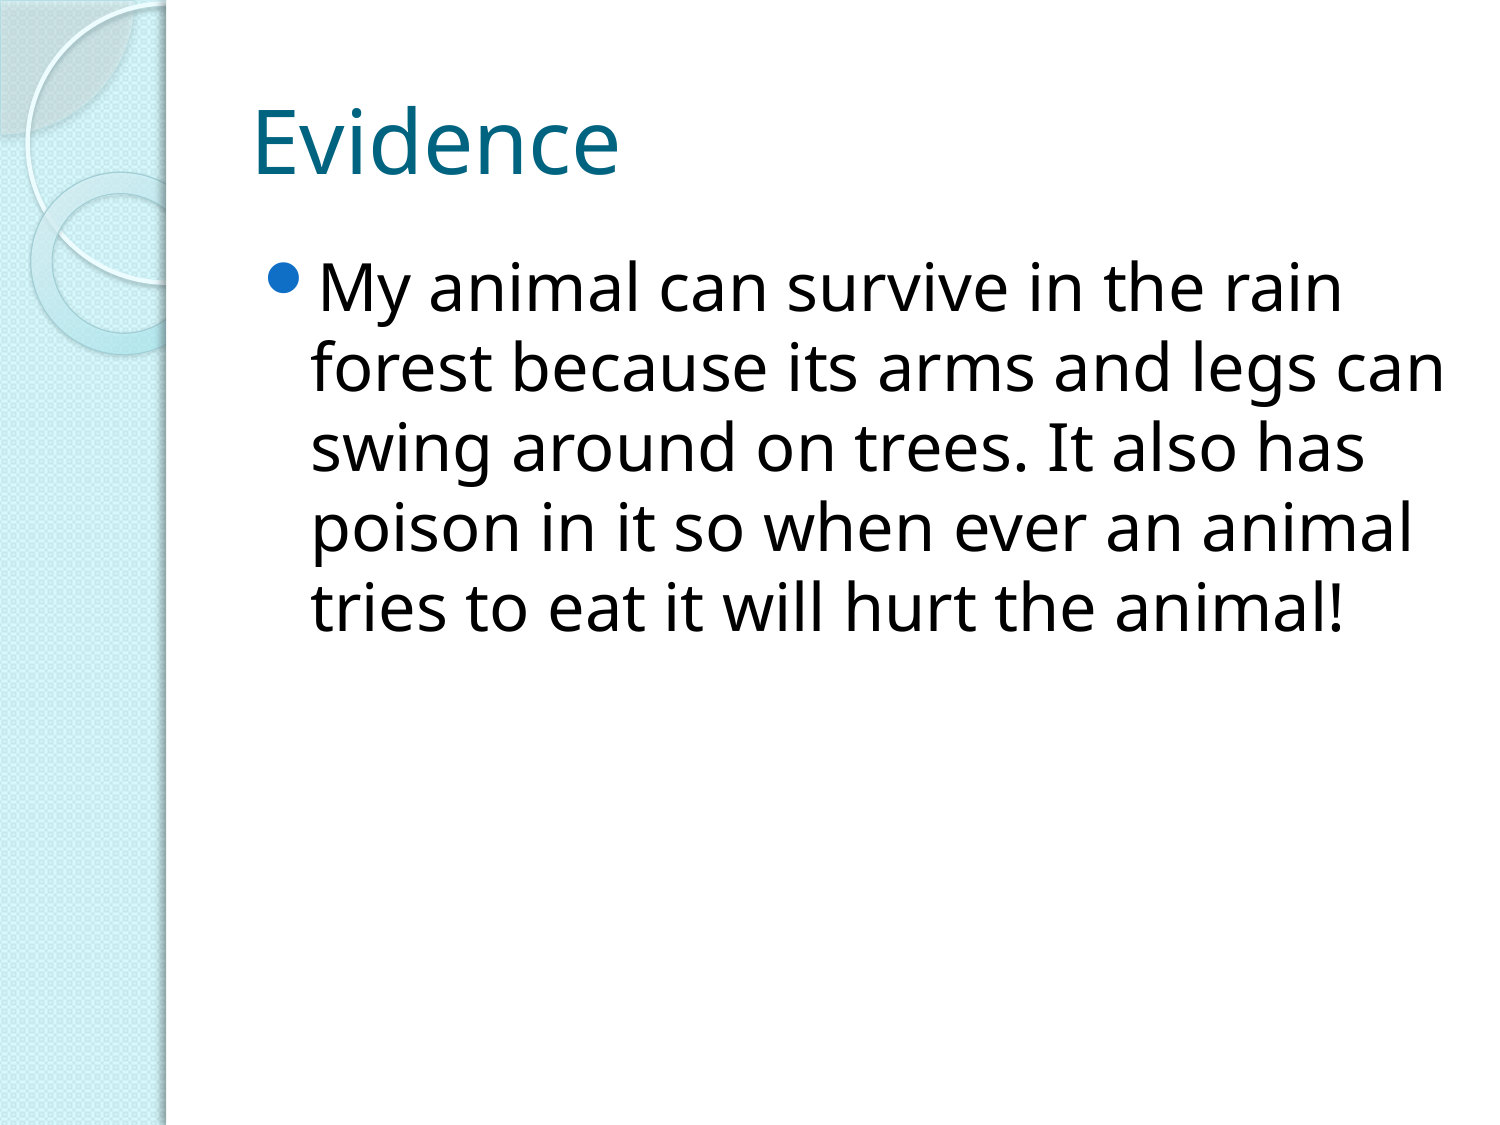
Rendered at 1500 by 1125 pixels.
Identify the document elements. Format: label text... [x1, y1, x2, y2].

title Evidence [235, 45, 1466, 233]
list My animal can survive in the rain forest because its arms and legs can swing around on trees. It also has poison in it so when ever an animal tries to eat it will hurt the animal! [235, 237, 1466, 1025]
